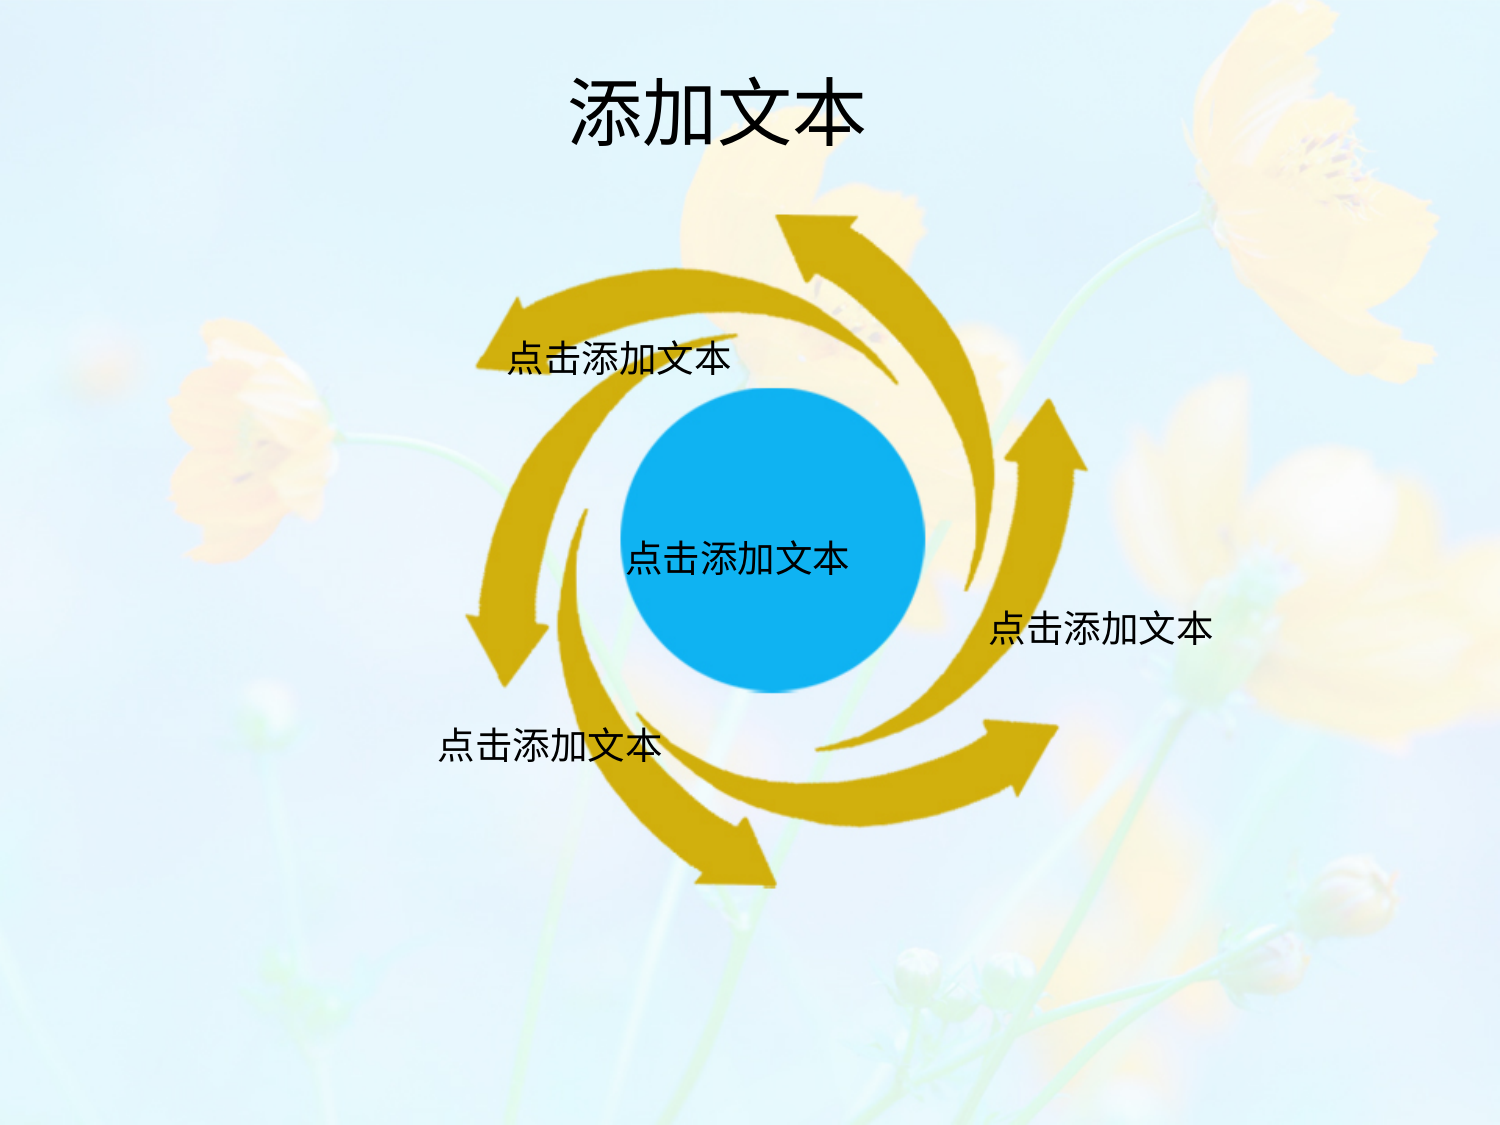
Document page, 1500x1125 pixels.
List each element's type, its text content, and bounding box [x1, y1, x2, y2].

text_box 点击添加文本 [423, 714, 678, 775]
text_box 点击添加文本 [610, 527, 866, 588]
text_box 添加文本 [552, 58, 883, 164]
picture [0, 0, 1500, 1125]
text_box 点击添加文本 [492, 328, 786, 388]
text_box 点击添加文本 [973, 597, 1229, 658]
